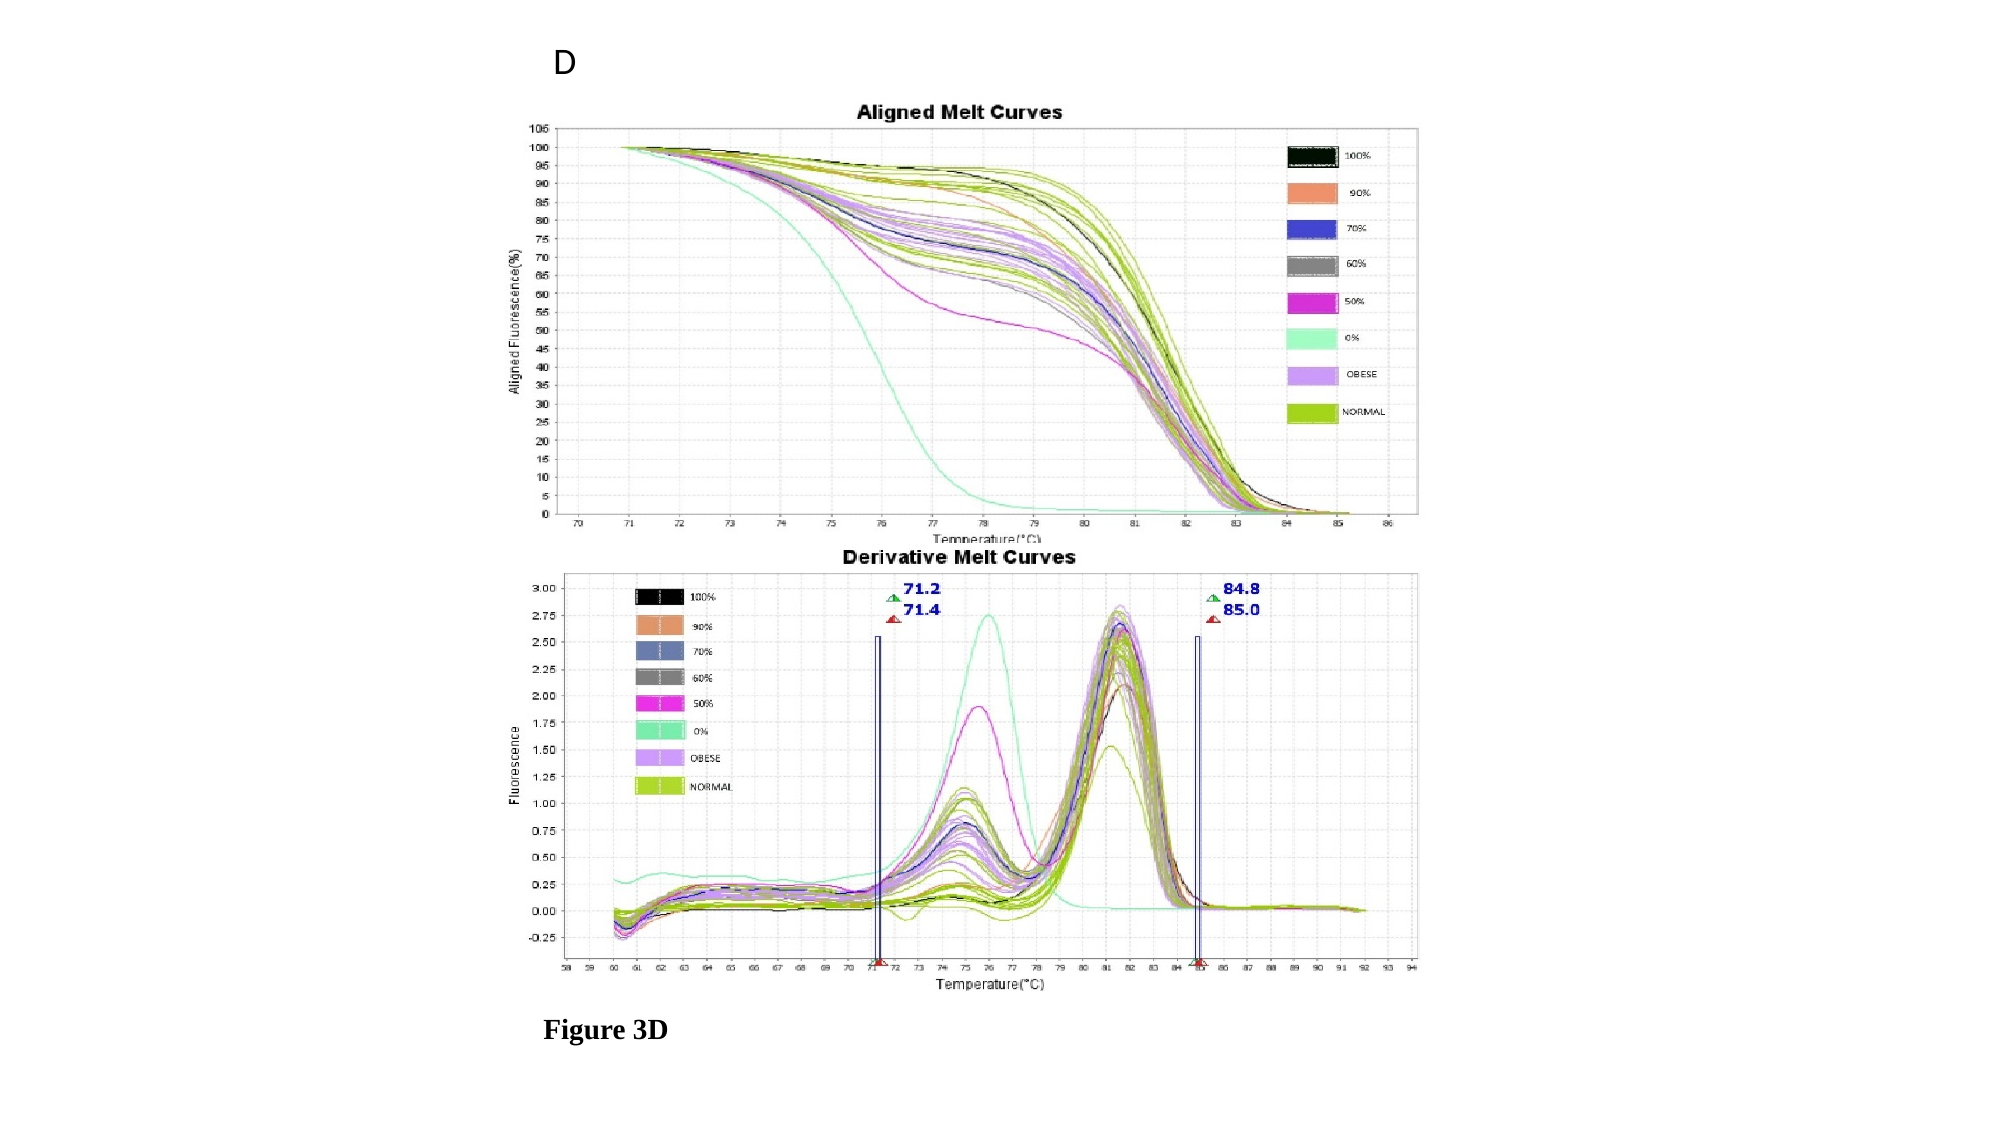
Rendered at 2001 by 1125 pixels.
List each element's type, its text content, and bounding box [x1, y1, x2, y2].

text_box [442, 19, 1427, 1002]
title Figure 3D [528, 923, 2000, 1125]
